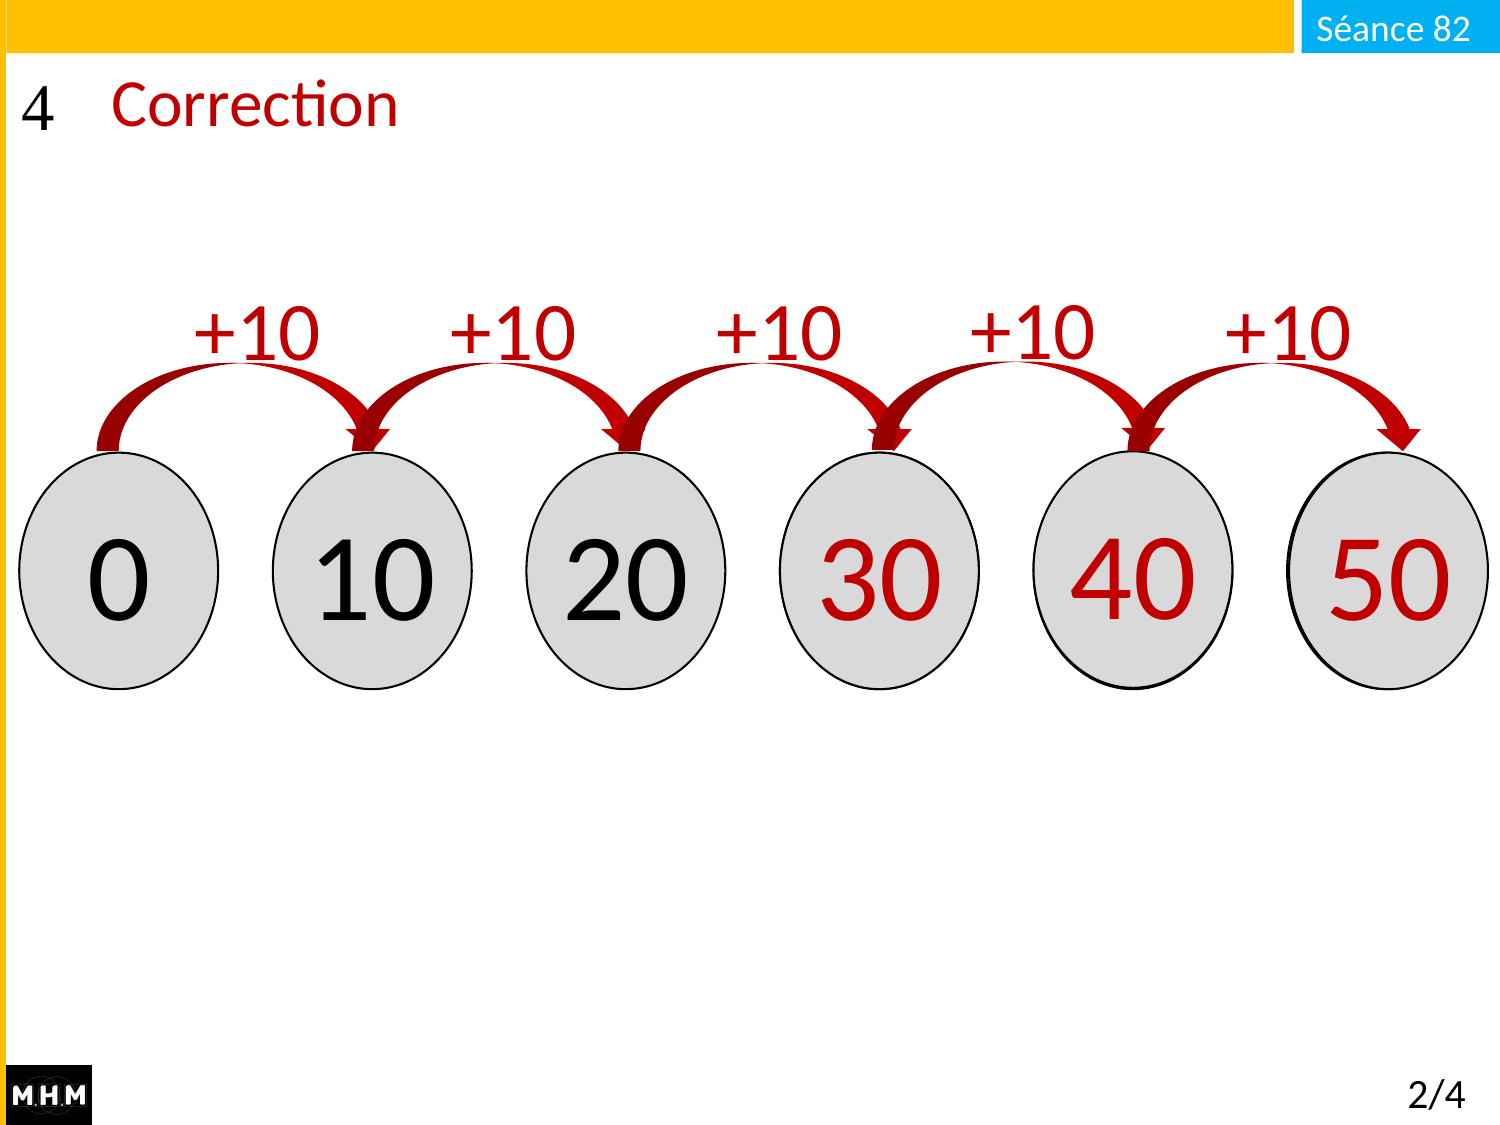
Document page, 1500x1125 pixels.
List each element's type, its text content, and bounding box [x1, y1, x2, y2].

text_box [96, 270, 352, 452]
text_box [352, 270, 618, 452]
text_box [871, 268, 1170, 450]
text_box 30 [778, 452, 980, 691]
text_box 20 [525, 452, 727, 691]
text_box 10 [271, 452, 473, 691]
text_box 0 [18, 452, 220, 691]
picture [6, 1065, 92, 1125]
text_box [618, 270, 916, 452]
list 2/4 [1373, 1064, 1500, 1125]
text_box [1127, 270, 1425, 452]
title Correction [96, 60, 1391, 149]
text_box 40 [1032, 450, 1234, 689]
text_box 50 [1288, 452, 1489, 691]
